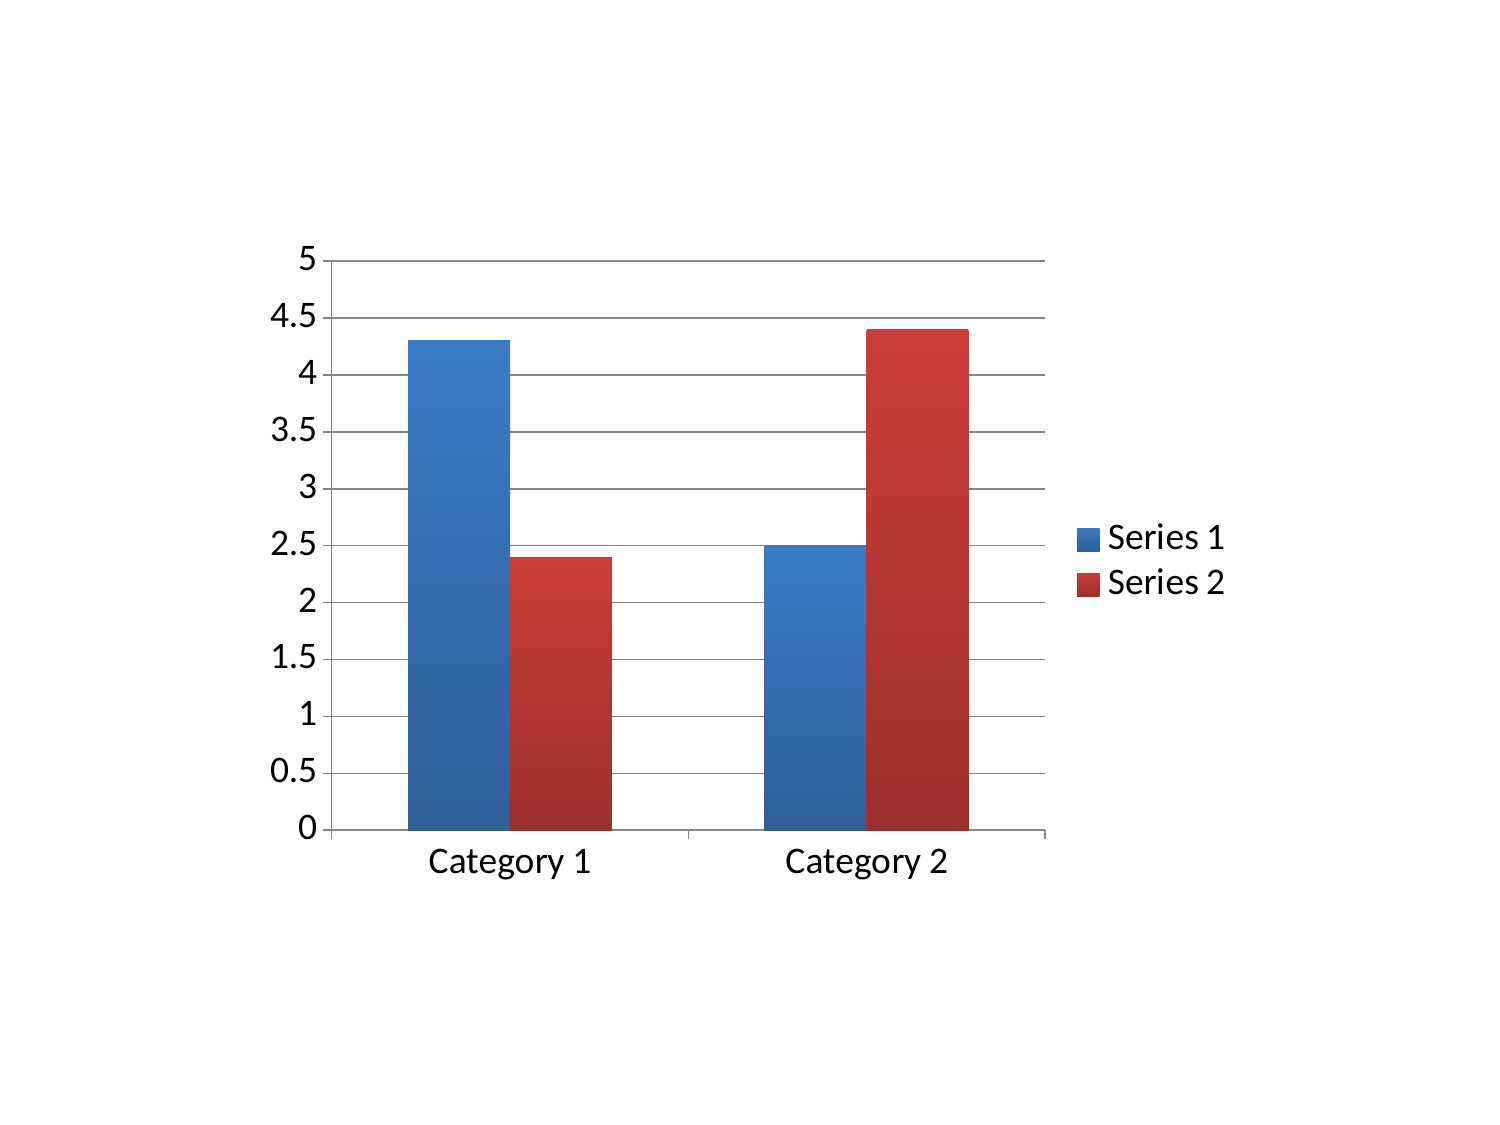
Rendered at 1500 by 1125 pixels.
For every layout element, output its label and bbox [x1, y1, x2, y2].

chart [249, 228, 1251, 897]
